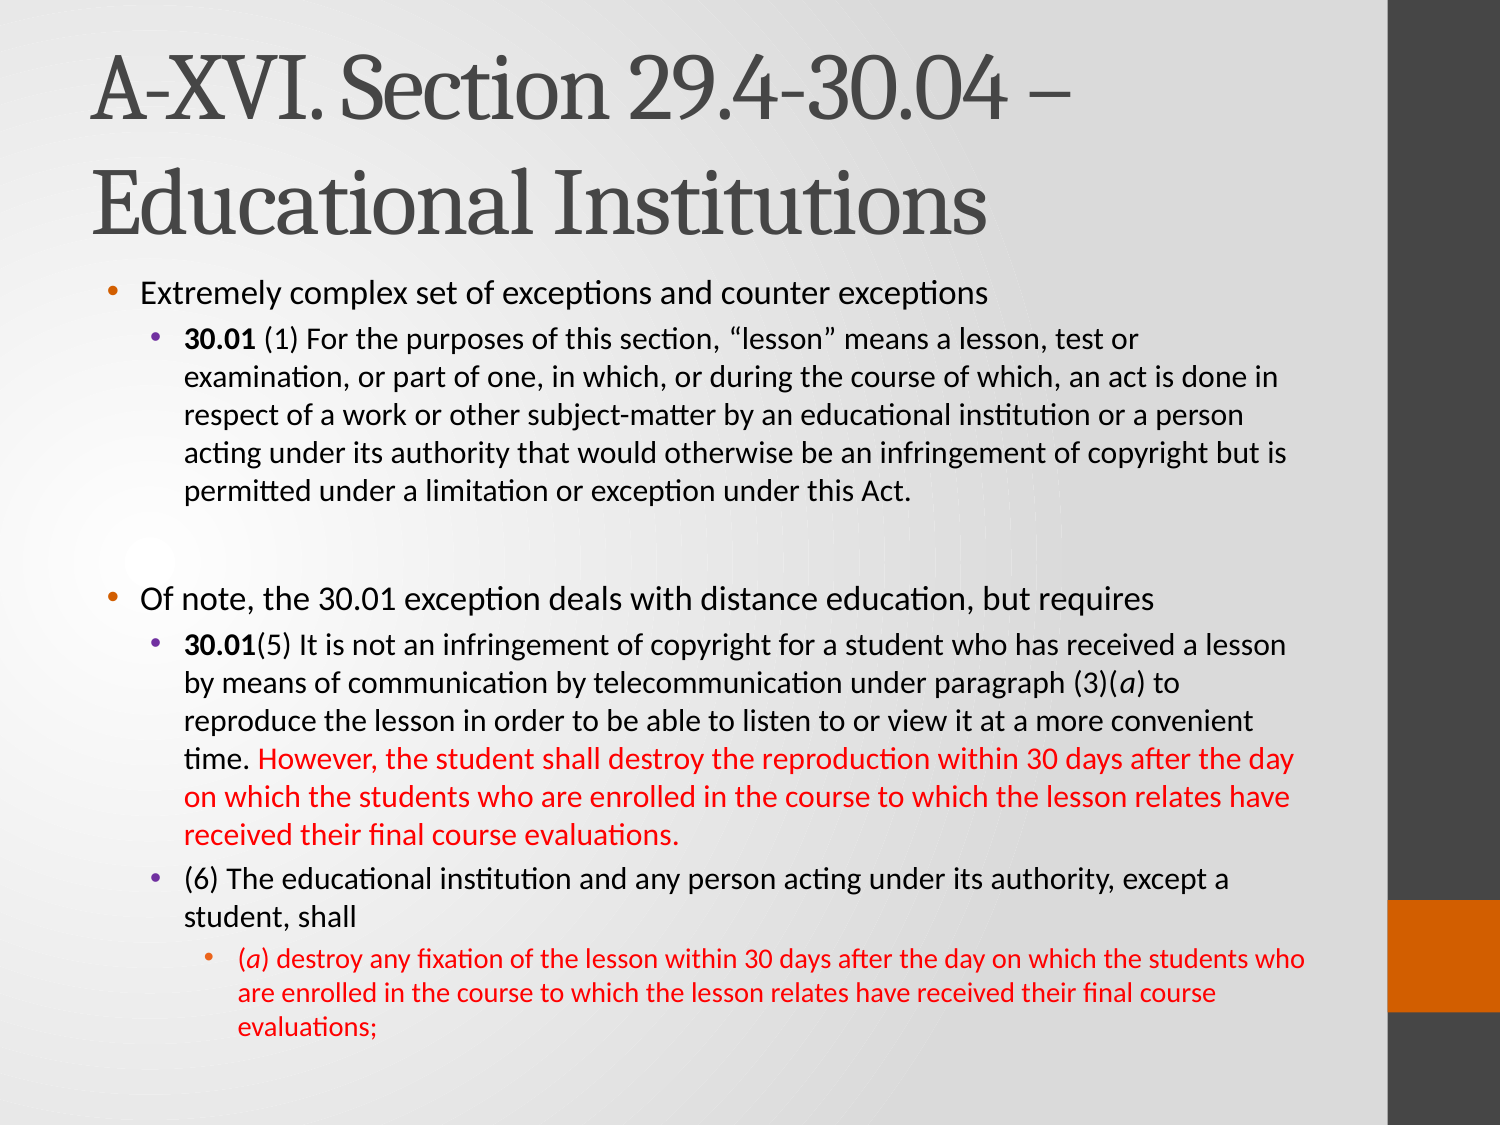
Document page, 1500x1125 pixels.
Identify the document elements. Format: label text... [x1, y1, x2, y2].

title A-XVI. Section 29.4-30.04 – Educational Institutions [75, 45, 1325, 233]
list Extremely complex set of exceptions and counter exceptions 30.01 (1) For the purposes of this section, “lesson” means a lesson, test or examination, or part of one, in which, or during the course of which, an act is done in respect of a work or other subject-matter by an educational institution or a person acting under its authority that would otherwise be an infringement of copyright but is permitted under a limitation or exception under this Act. Of note, the 30.01 exception deals with distance education, but requires 30.01(5) It is not an infringement of copyright for a student who has received a lesson by means of communication by telecommunication under paragraph (3)(a) to reproduce the lesson in order to be able to listen to or view it at a more convenient time. However, the student shall destroy the reproduction within 30 days after the day on which the students who are enrolled in the course to which the lesson relates have received their final course evaluations. (6) The educational institution and any person acting under its authority, except a student, shall (a) destroy any fixation of the lesson within 30 days after the day on which the students who are enrolled in the course to which the lesson relates have received their final course evaluations; [75, 262, 1325, 1050]
